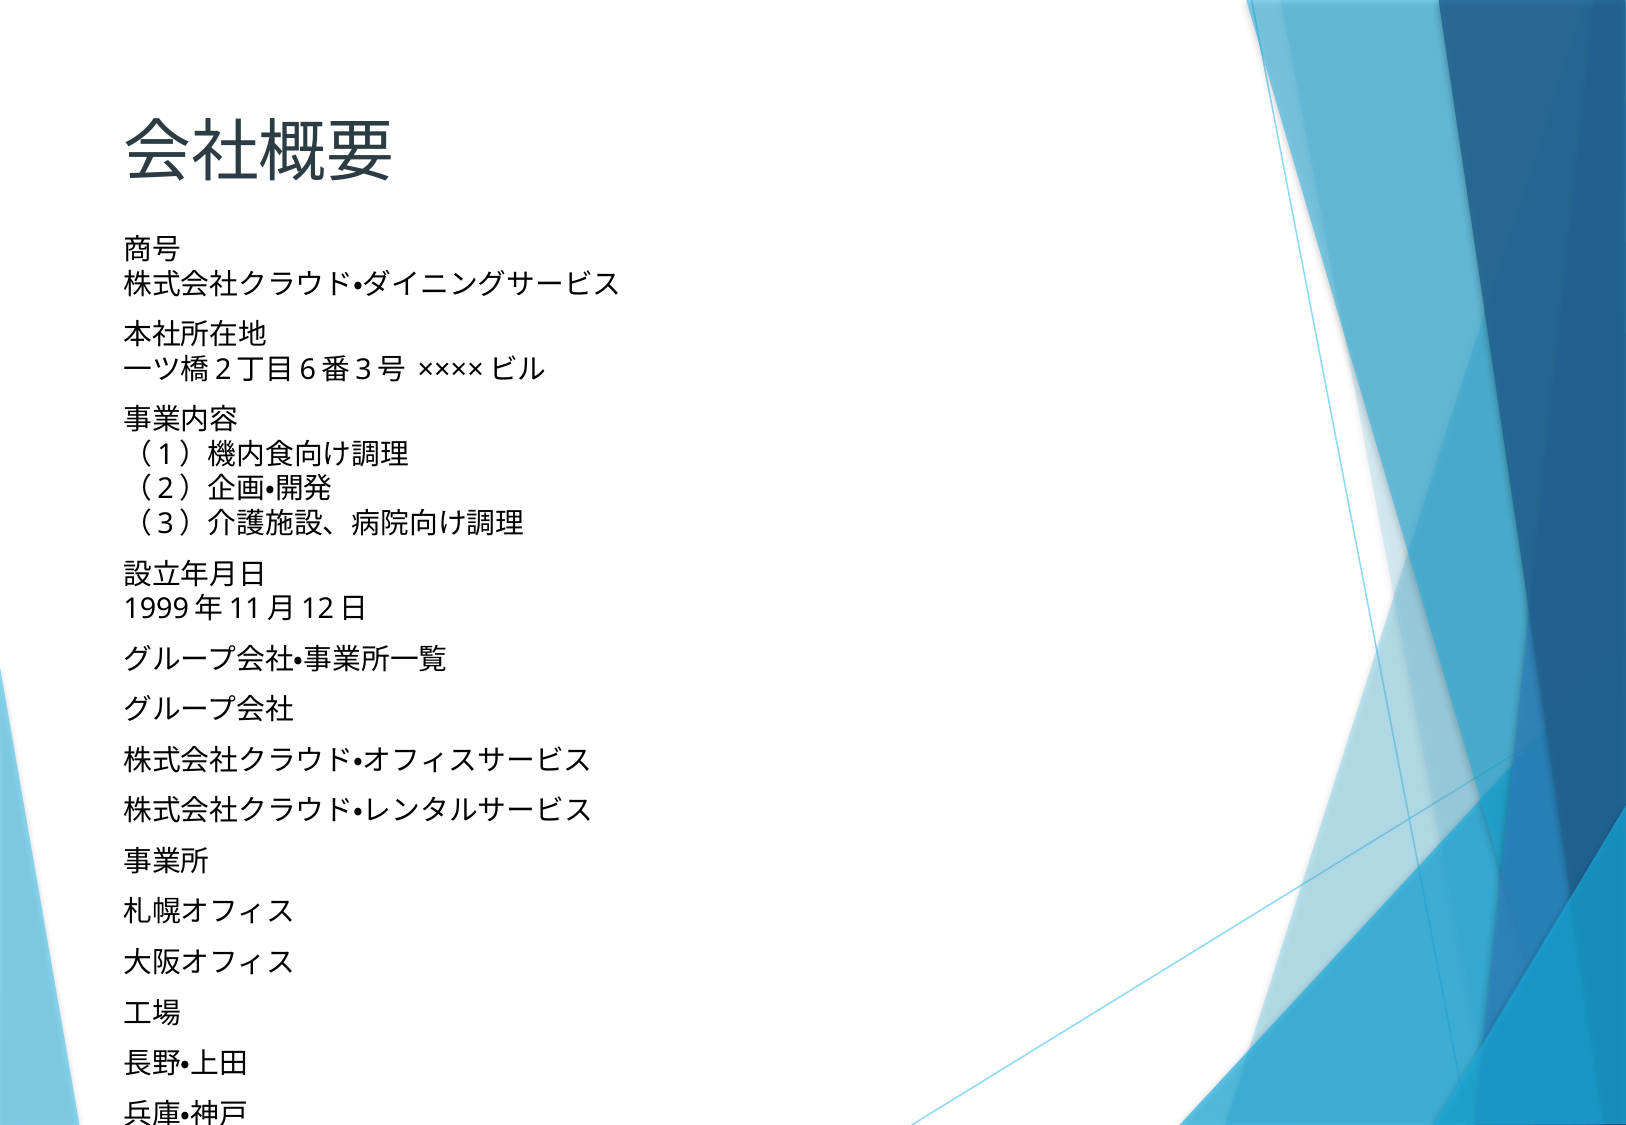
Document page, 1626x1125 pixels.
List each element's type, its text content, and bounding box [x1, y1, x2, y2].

title 会社概要 [108, 99, 1237, 223]
list 商号 株式会社クラウド・ダイニングサービス 本社所在地 一ツ橋2丁目6番3号 ××××ビル 事業内容 （1）機内食向け調理 （2）企画・開発 （3）介護施設、病院向け調理 設立年月日 1999年11月12日 グループ会社・事業所一覧 グループ会社 株式会社クラウド・オフィスサービス 株式会社クラウド・レンタルサービス 事業所 札幌オフィス 大阪オフィス 工場 長野・上田 兵庫・神戸 [108, 223, 1272, 1125]
